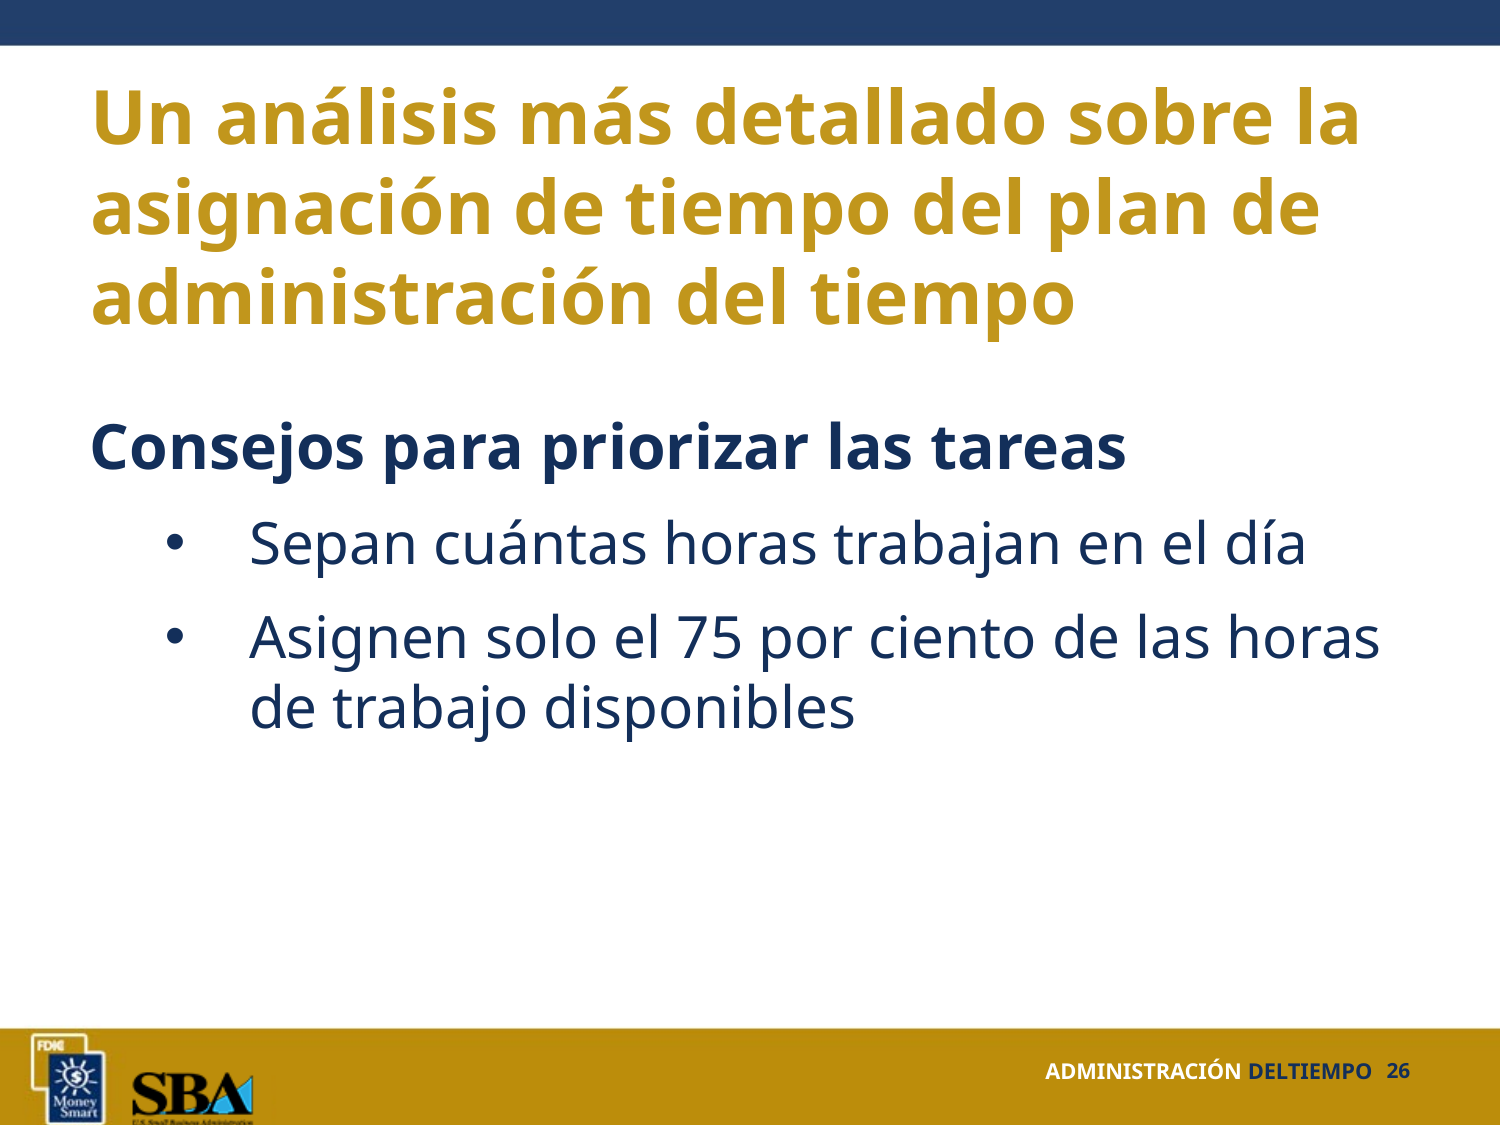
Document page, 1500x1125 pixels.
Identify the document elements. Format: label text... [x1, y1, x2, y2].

picture [0, 0, 1500, 1125]
text_box Consejos para priorizar las tareas Sepan cuántas horas trabajan en el día Asignen solo el 75 por ciento de las horas de trabajo disponibles [74, 399, 1425, 1000]
title Un análisis más detallado sobre la asignación de tiempo del plan de administración del tiempo [74, 62, 1426, 163]
